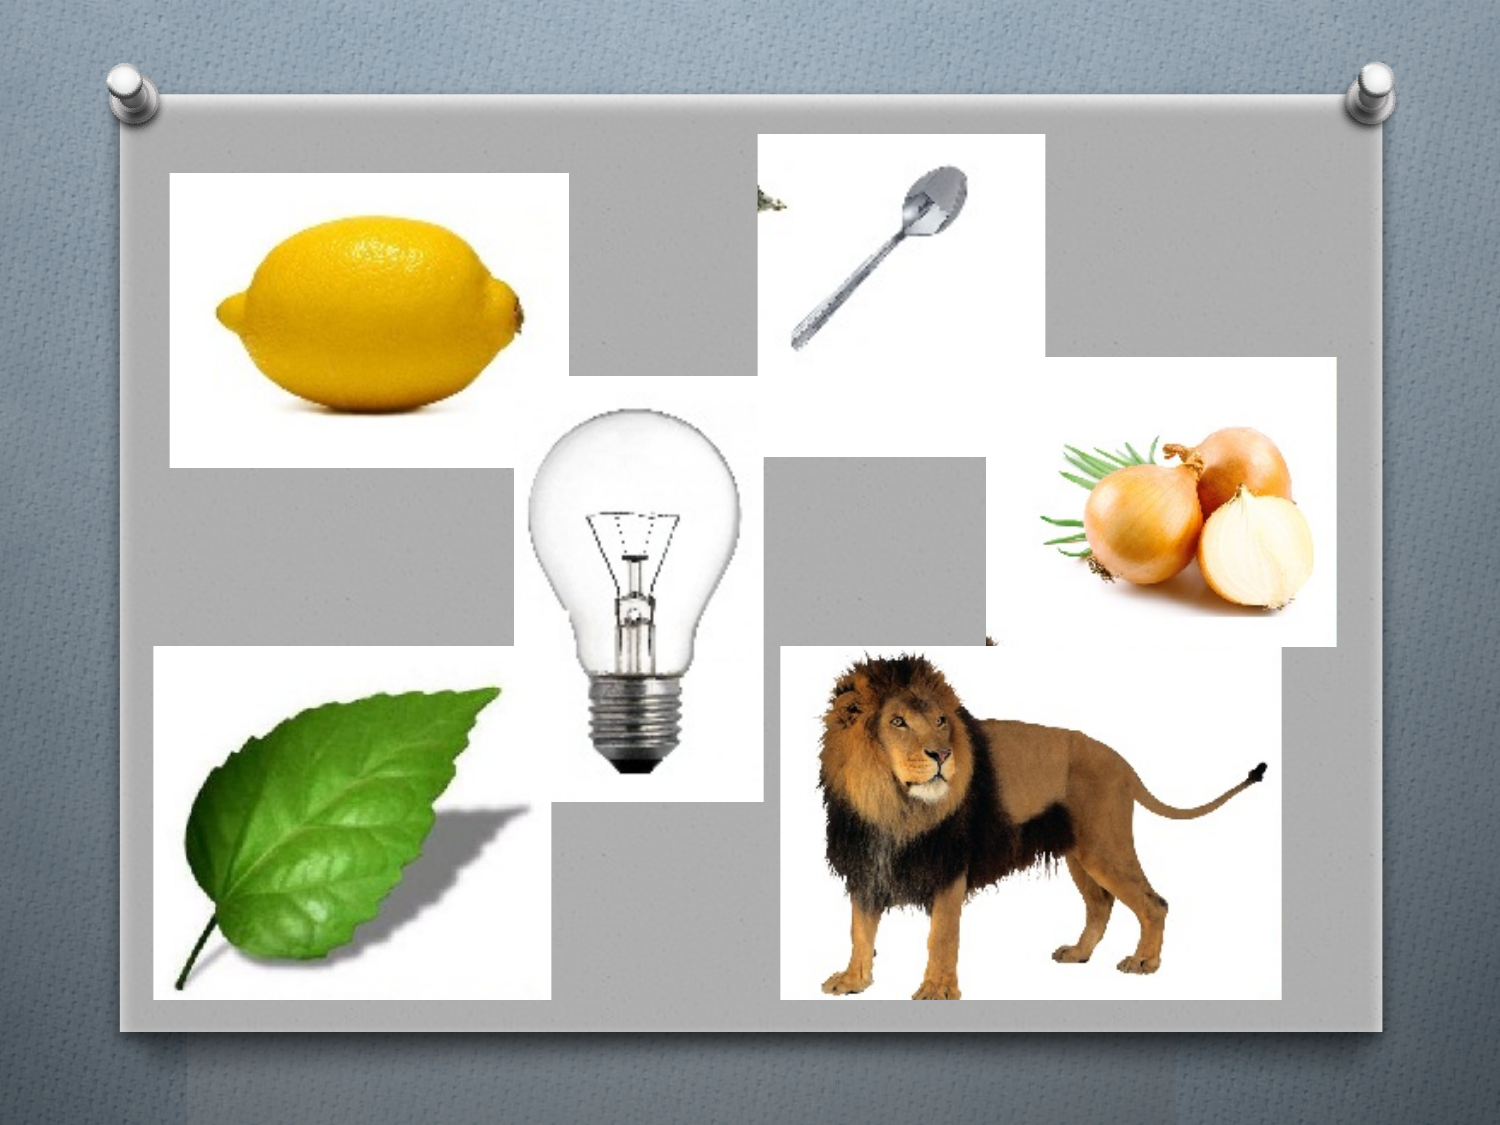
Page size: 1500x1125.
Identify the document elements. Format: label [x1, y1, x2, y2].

picture [1317, 35, 1439, 156]
picture [75, 29, 198, 153]
picture [153, 133, 1337, 1000]
